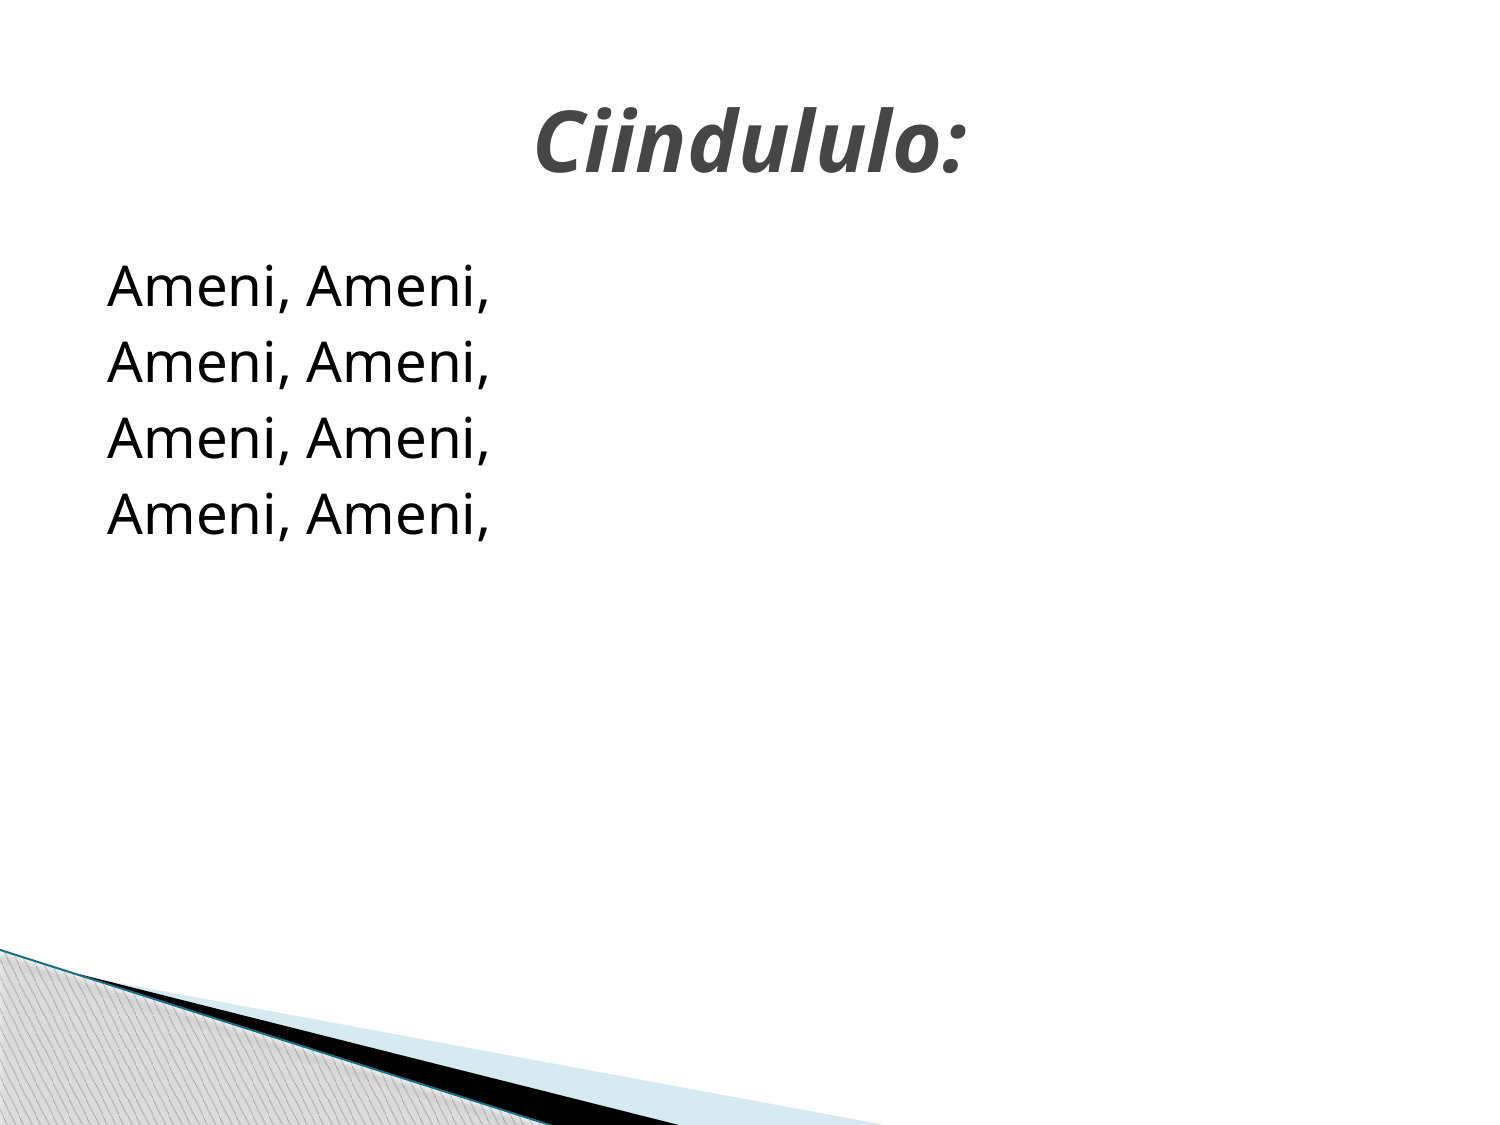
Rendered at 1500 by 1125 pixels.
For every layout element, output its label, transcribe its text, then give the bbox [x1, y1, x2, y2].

list Ameni, Ameni, Ameni, Ameni, Ameni, Ameni, Ameni, Ameni, [75, 243, 1425, 986]
title Ciindululo: [75, 45, 1425, 233]
